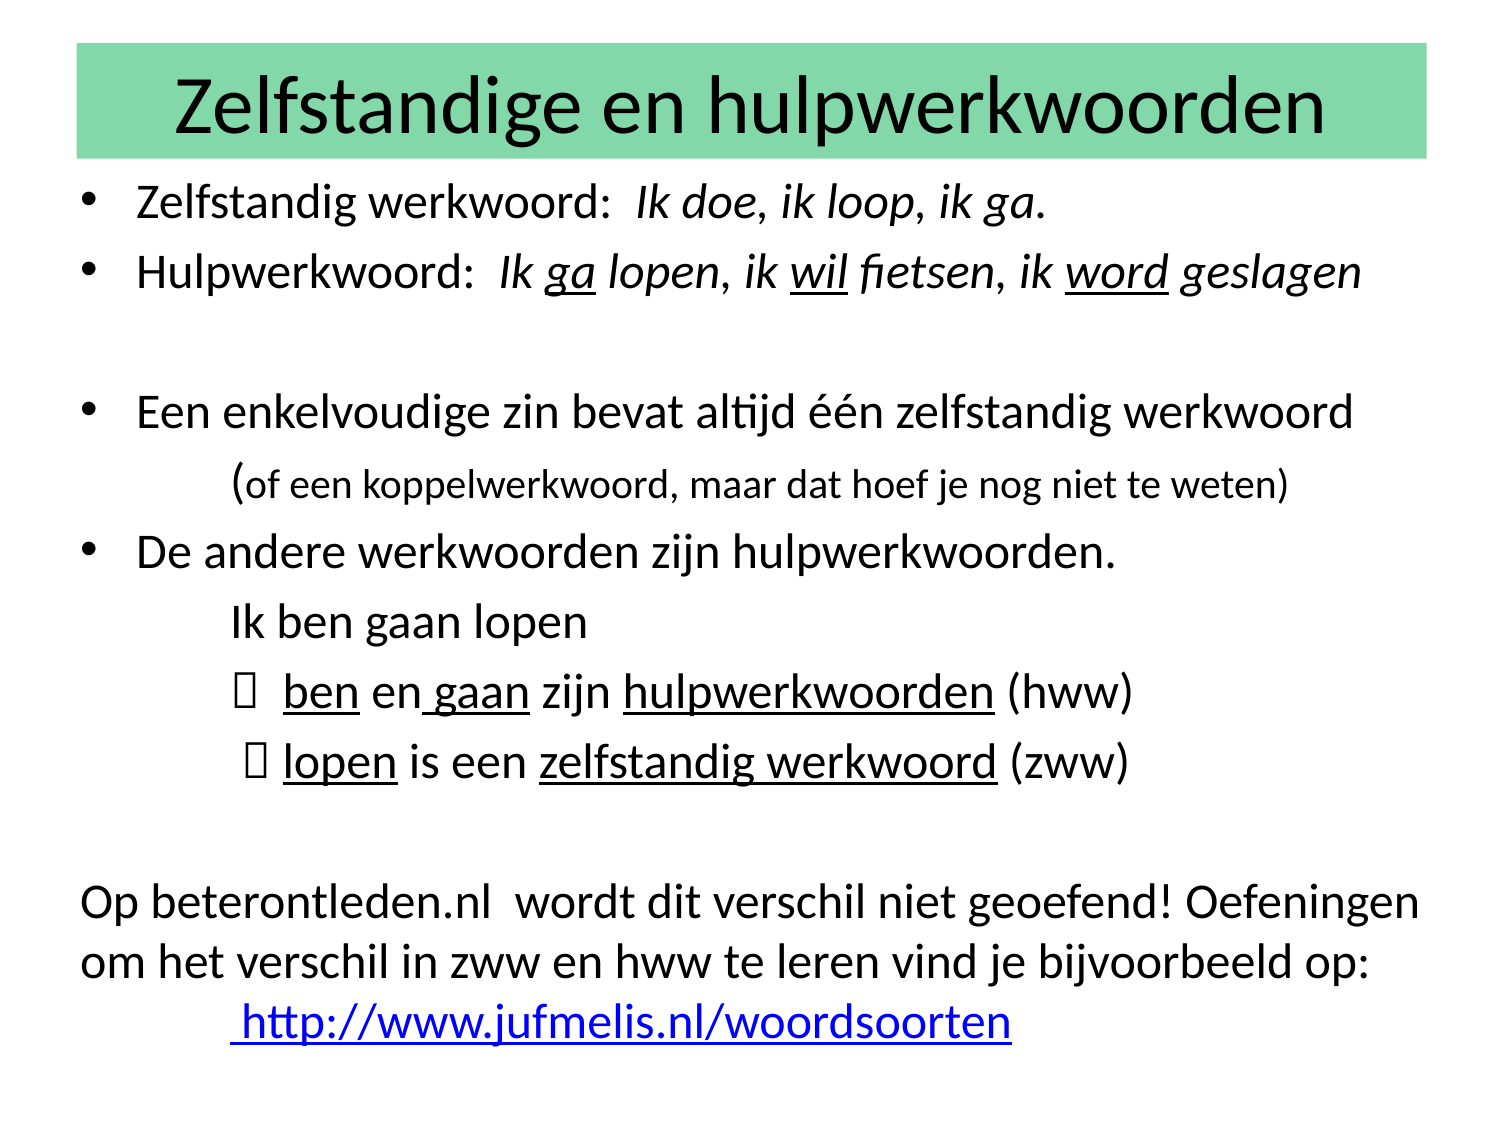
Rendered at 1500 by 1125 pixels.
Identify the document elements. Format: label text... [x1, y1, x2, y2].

list Zelfstandig werkwoord: Ik doe, ik loop, ik ga. Hulpwerkwoord: Ik ga lopen, ik wil fietsen, ik word geslagen Een enkelvoudige zin bevat altijd één zelfstandig werkwoord (of een koppelwerkwoord, maar dat hoef je nog niet te weten) De andere werkwoorden zijn hulpwerkwoorden. Ik ben gaan lopen  ben en gaan zijn hulpwerkwoorden (hww)  lopen is een zelfstandig werkwoord (zww) Op beterontleden.nl wordt dit verschil niet geoefend! Oefeningen om het verschil in zww en hww te leren vind je bijvoorbeeld op: http://www.jufmelis.nl/woordsoorten [64, 160, 1459, 1090]
title Zelfstandige en hulpwerkwoorden [76, 42, 1427, 159]
